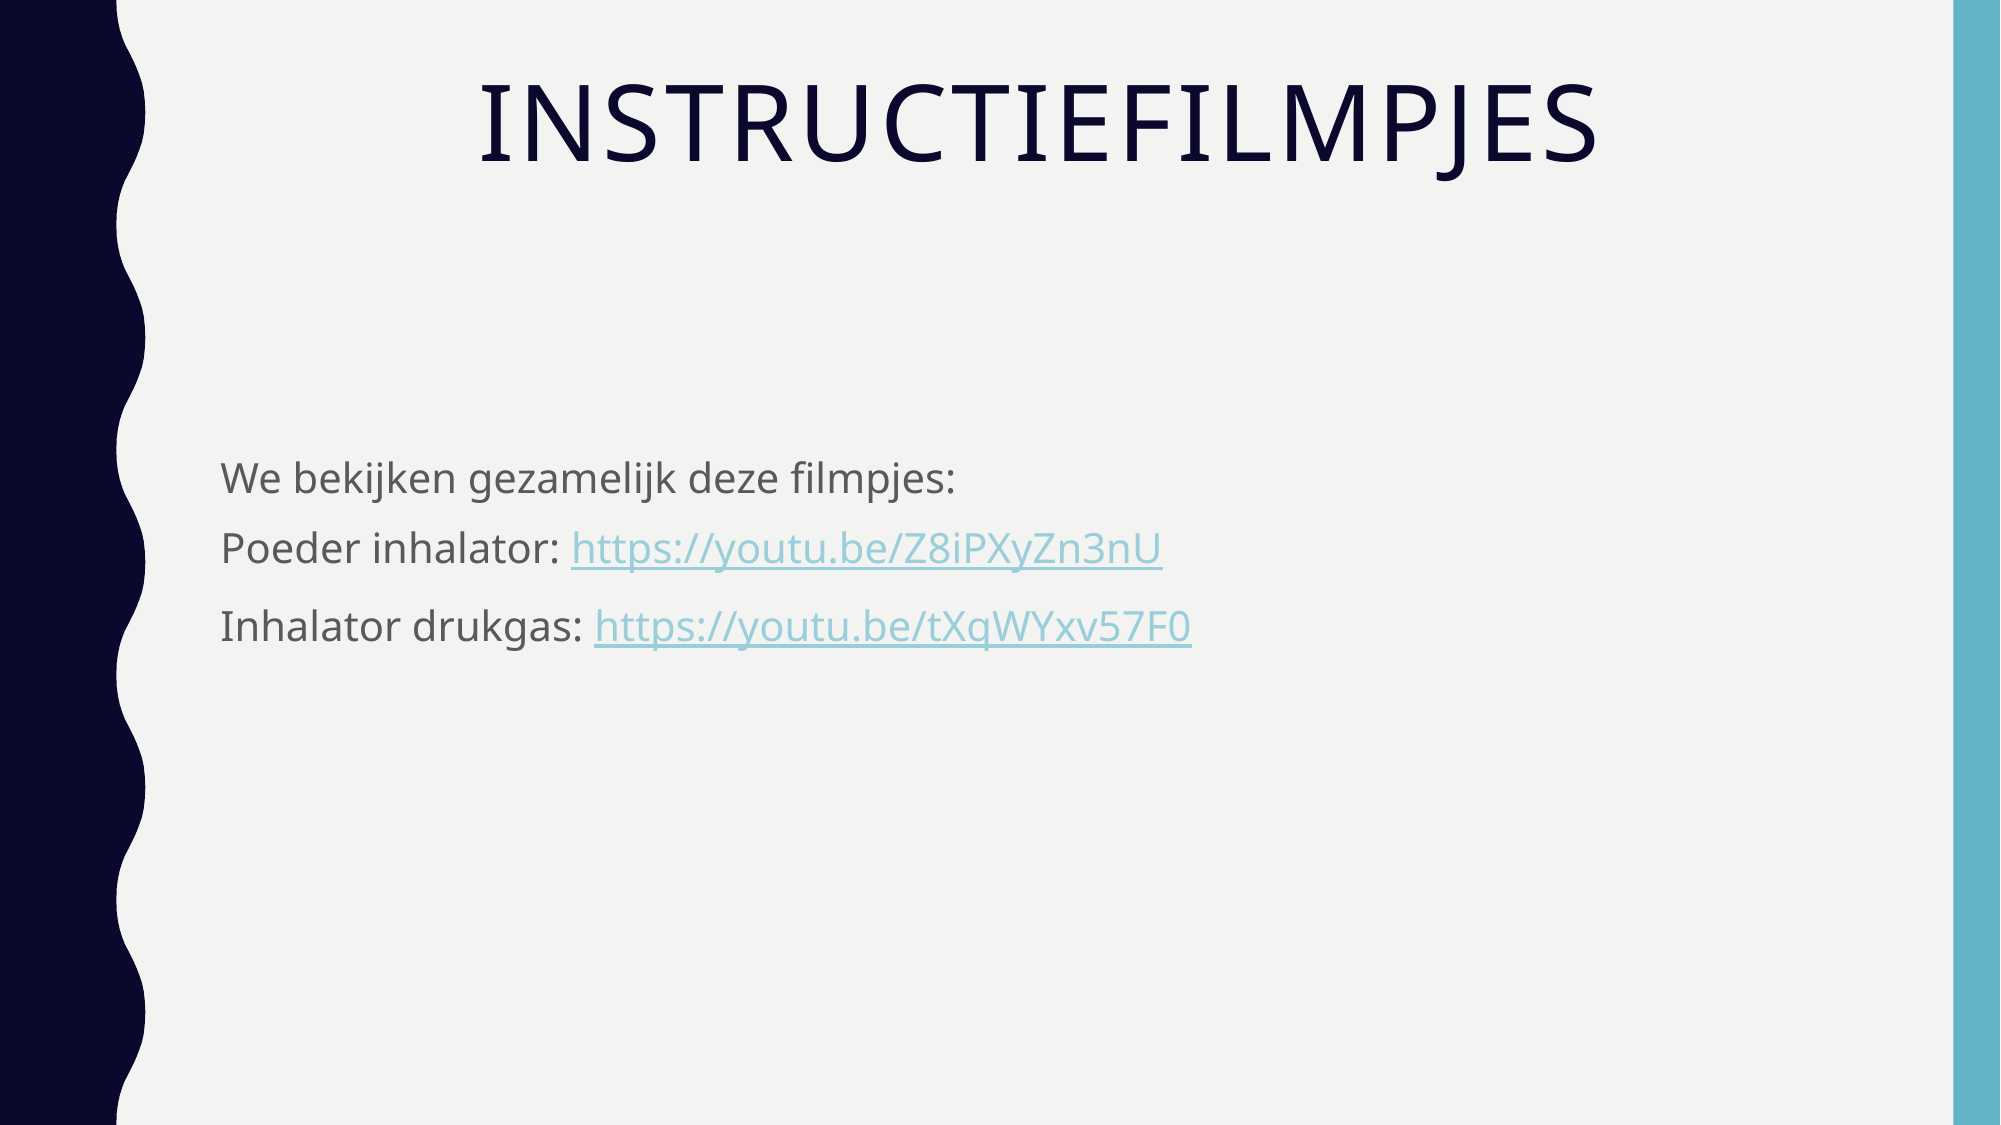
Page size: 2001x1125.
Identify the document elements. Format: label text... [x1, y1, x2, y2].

title instructiefilmpjes [205, 62, 1875, 308]
list We bekijken gezamelijk deze filmpjes: Poeder inhalator: https://youtu.be/Z8iPXyZn3nU Inhalator drukgas: https://youtu.be/tXqWYxv57F0 [205, 375, 1875, 965]
